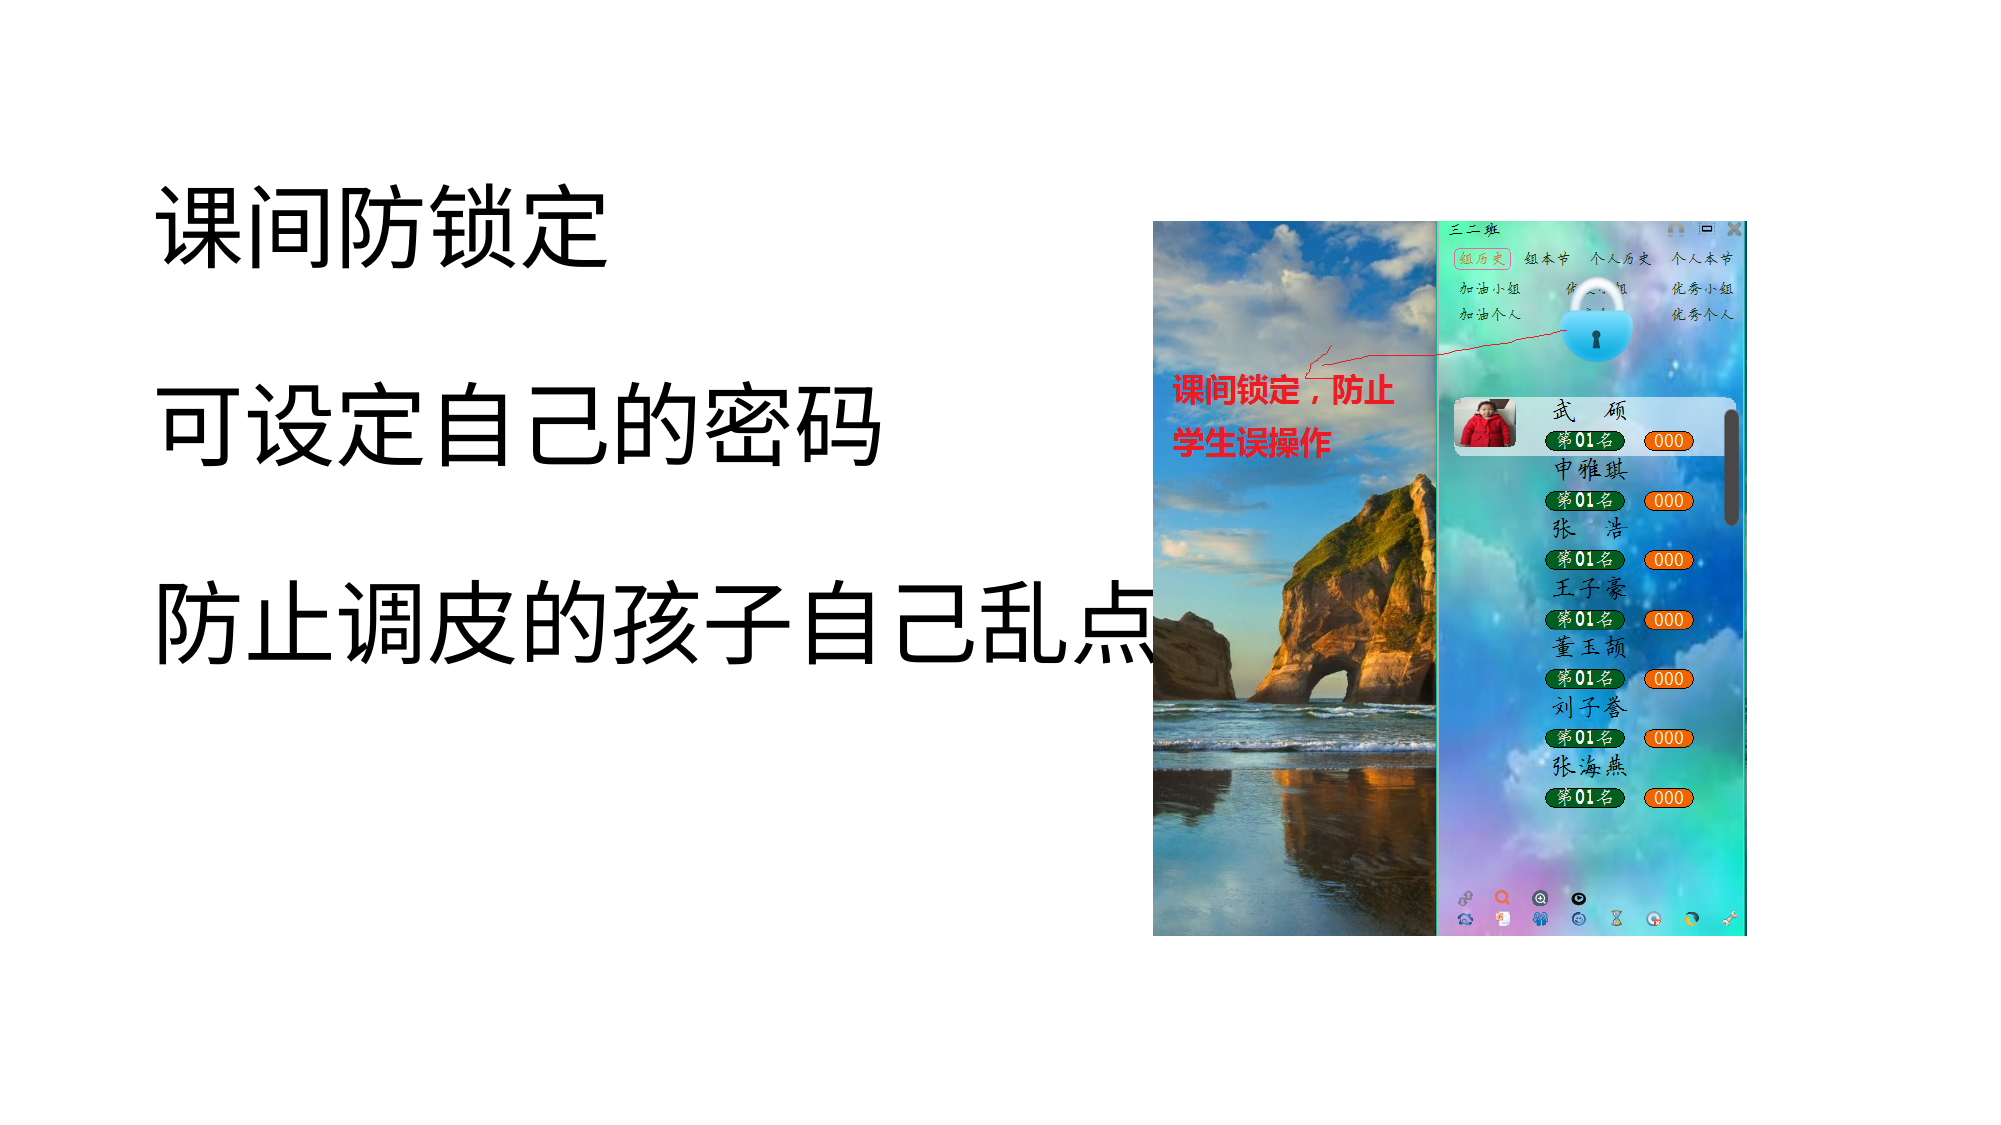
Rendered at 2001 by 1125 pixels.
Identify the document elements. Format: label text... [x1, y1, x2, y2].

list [1153, 221, 1746, 936]
title 课间防锁定 可设定自己的密码 防止调皮的孩子自己乱点 [137, 59, 1863, 800]
